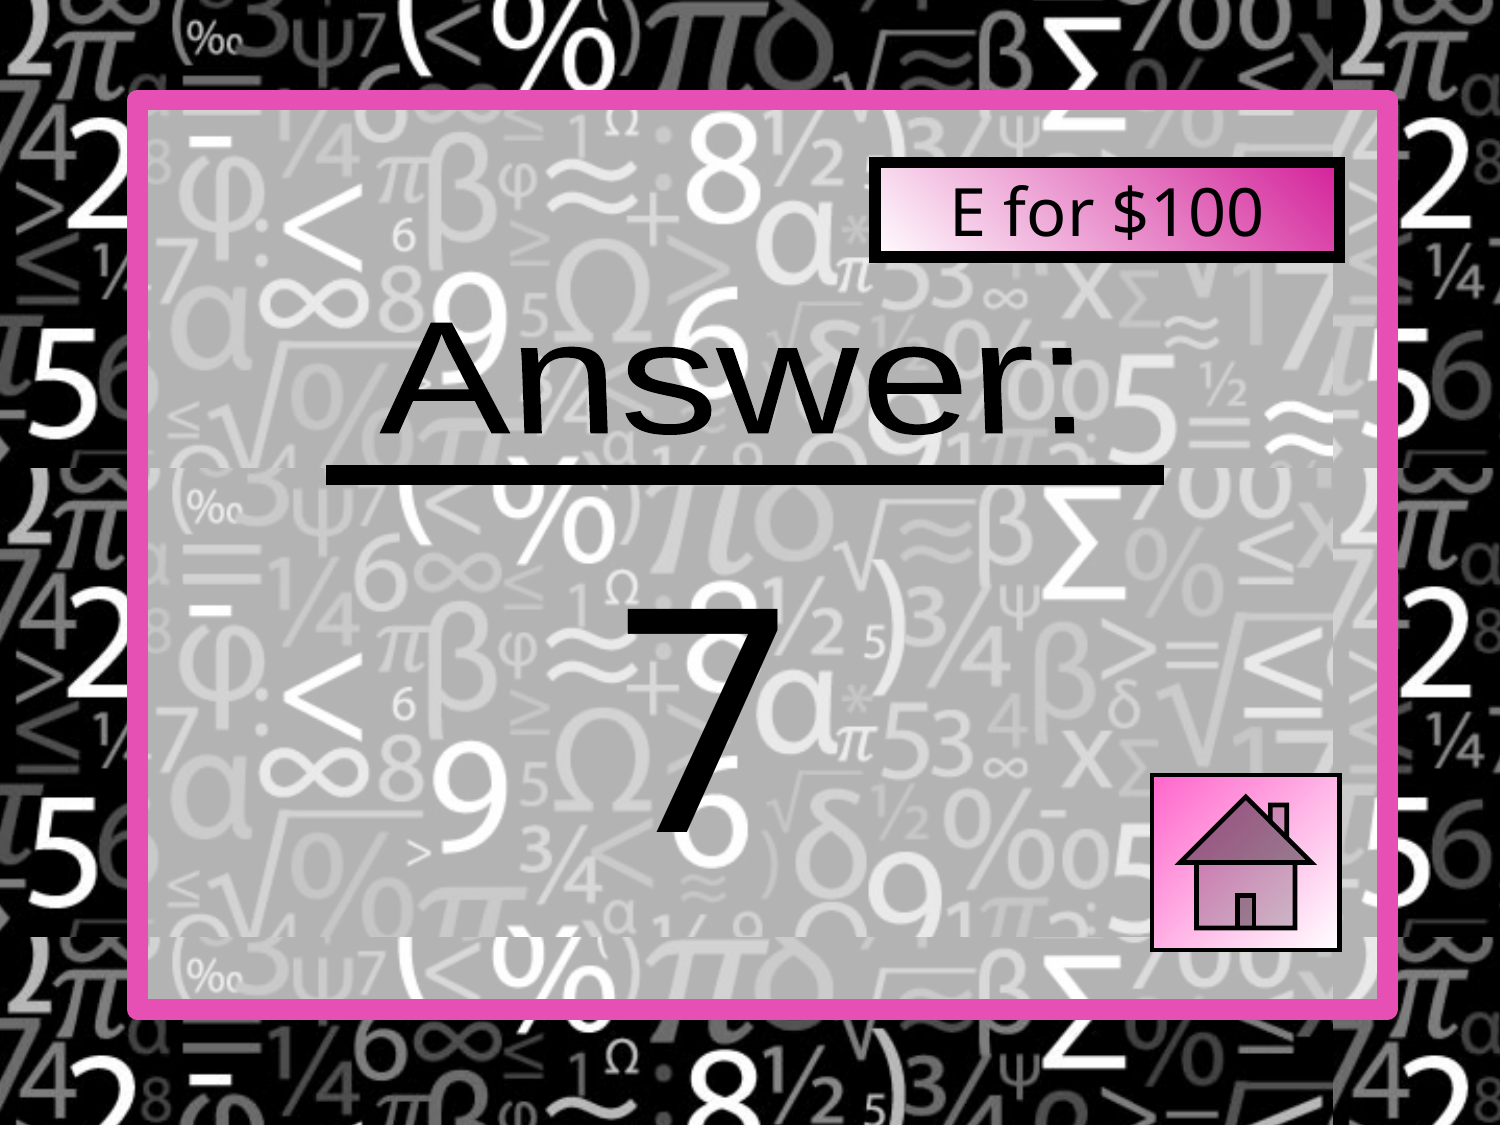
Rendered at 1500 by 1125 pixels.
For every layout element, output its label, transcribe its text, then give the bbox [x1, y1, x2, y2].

picture [0, 0, 1500, 1125]
text_box [135, 98, 1390, 1012]
text_box 7 [600, 512, 850, 903]
text_box [1152, 774, 1340, 950]
text_box E for $100 [874, 162, 1340, 258]
